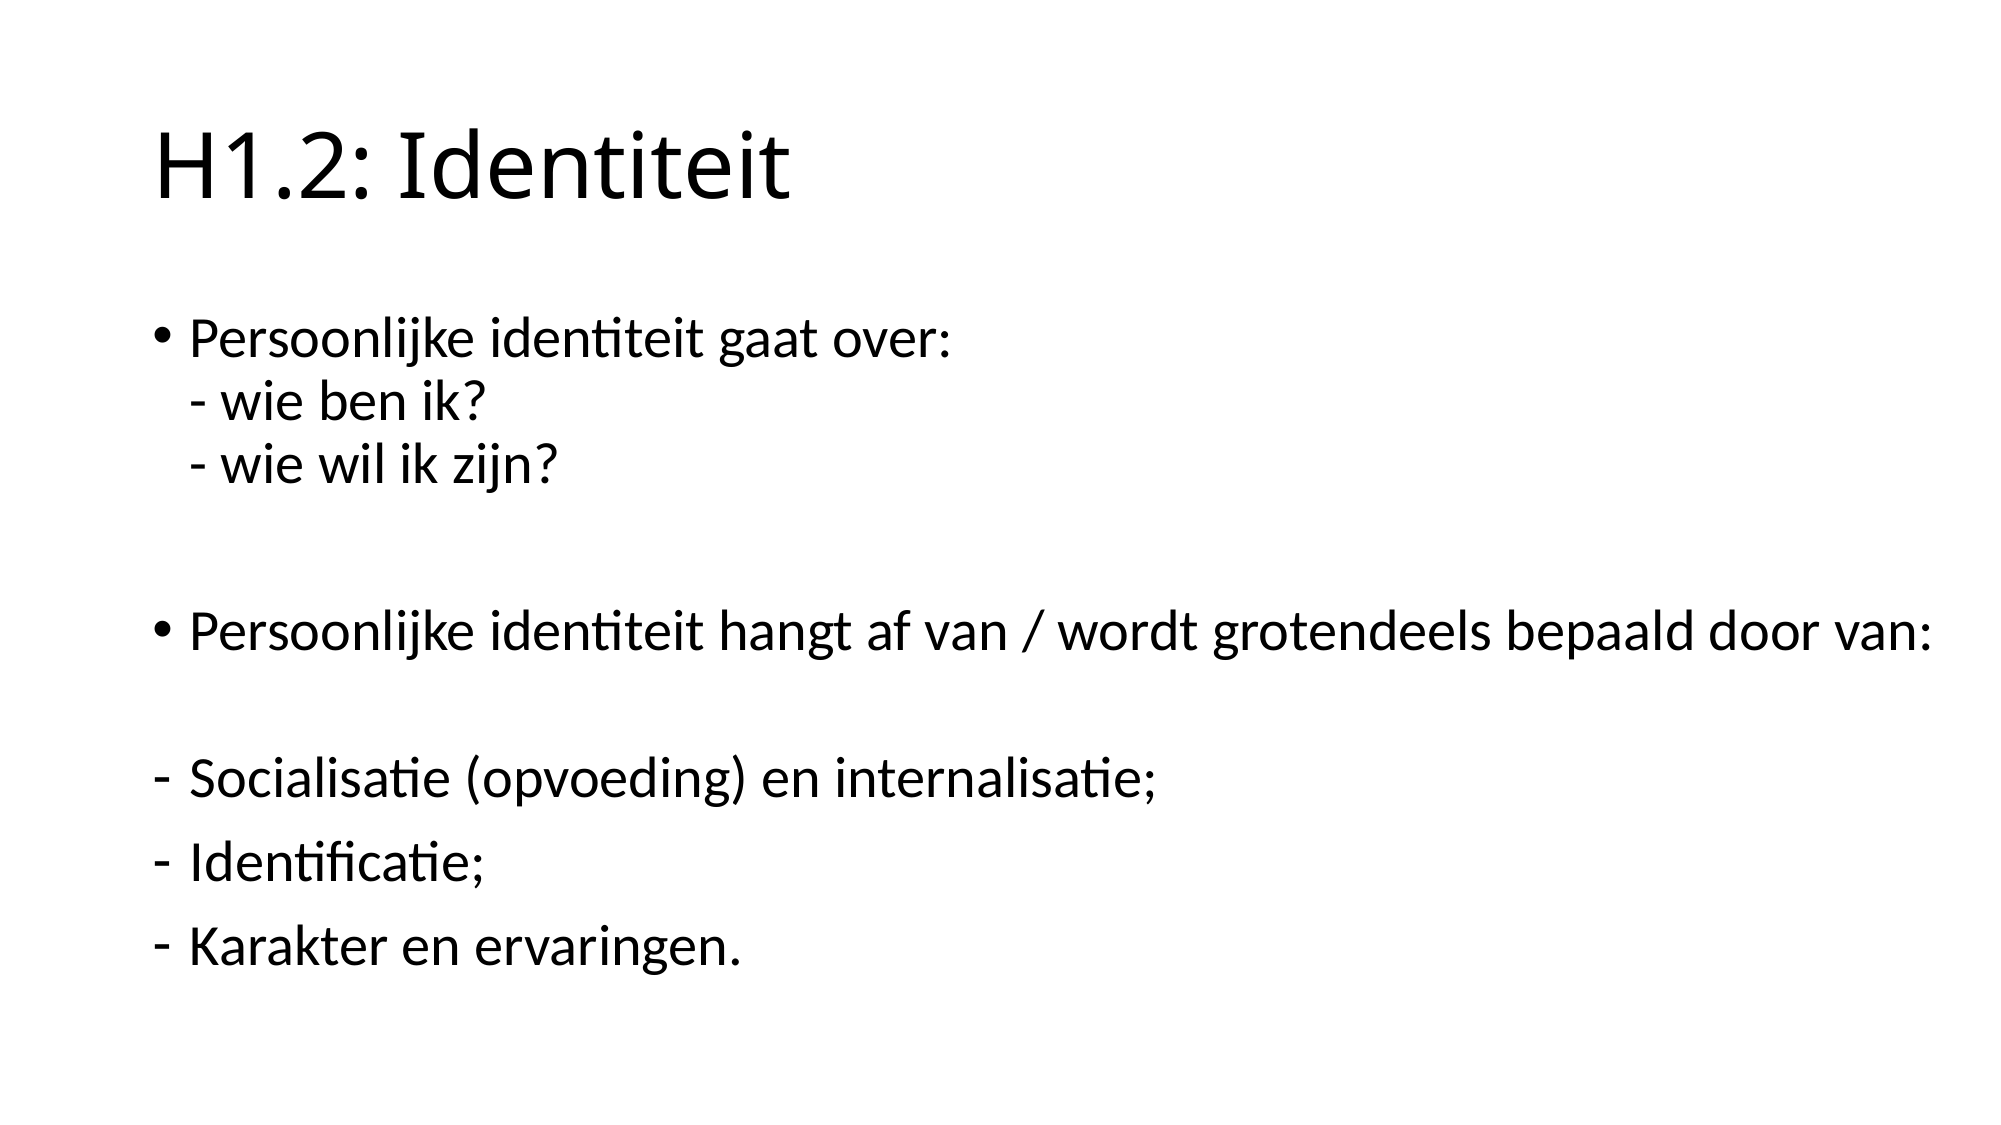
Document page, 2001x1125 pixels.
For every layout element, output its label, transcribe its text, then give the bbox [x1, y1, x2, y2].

list Persoonlijke identiteit gaat over: - wie ben ik? - wie wil ik zijn? Persoonlijke identiteit hangt af van / wordt grotendeels bepaald door van: Socialisatie (opvoeding) en internalisatie; Identificatie; Karakter en ervaringen. [137, 299, 1963, 1014]
title H1.2: Identiteit [137, 59, 1863, 278]
